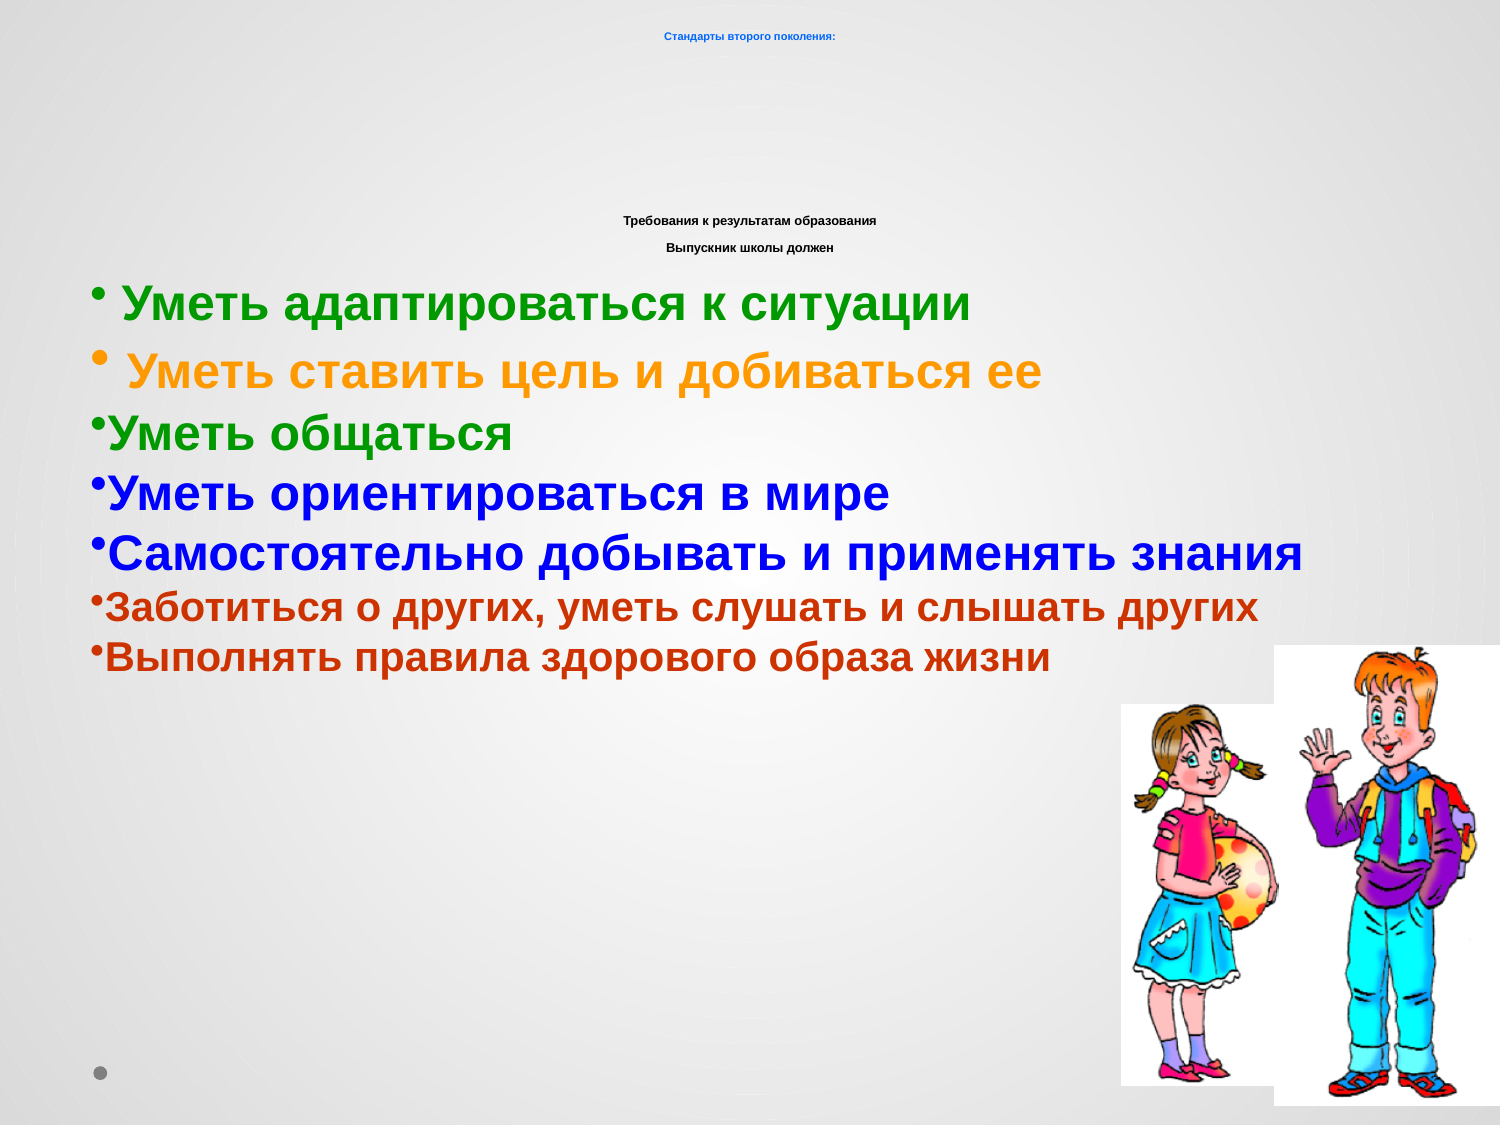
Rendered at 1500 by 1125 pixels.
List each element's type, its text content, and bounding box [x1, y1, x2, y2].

picture [1121, 644, 1500, 1107]
list Уметь адаптироваться к ситуации Уметь ставить цель и добиваться ее Уметь общаться Уметь ориентироваться в мире Самостоятельно добывать и применять знания Заботиться о других, уметь слушать и слышать других Выполнять правила здорового образа жизни [75, 262, 1425, 1005]
title Cтандарты второго поколения: Требования к результатам образования Выпускник школы должен [75, 0, 1425, 262]
